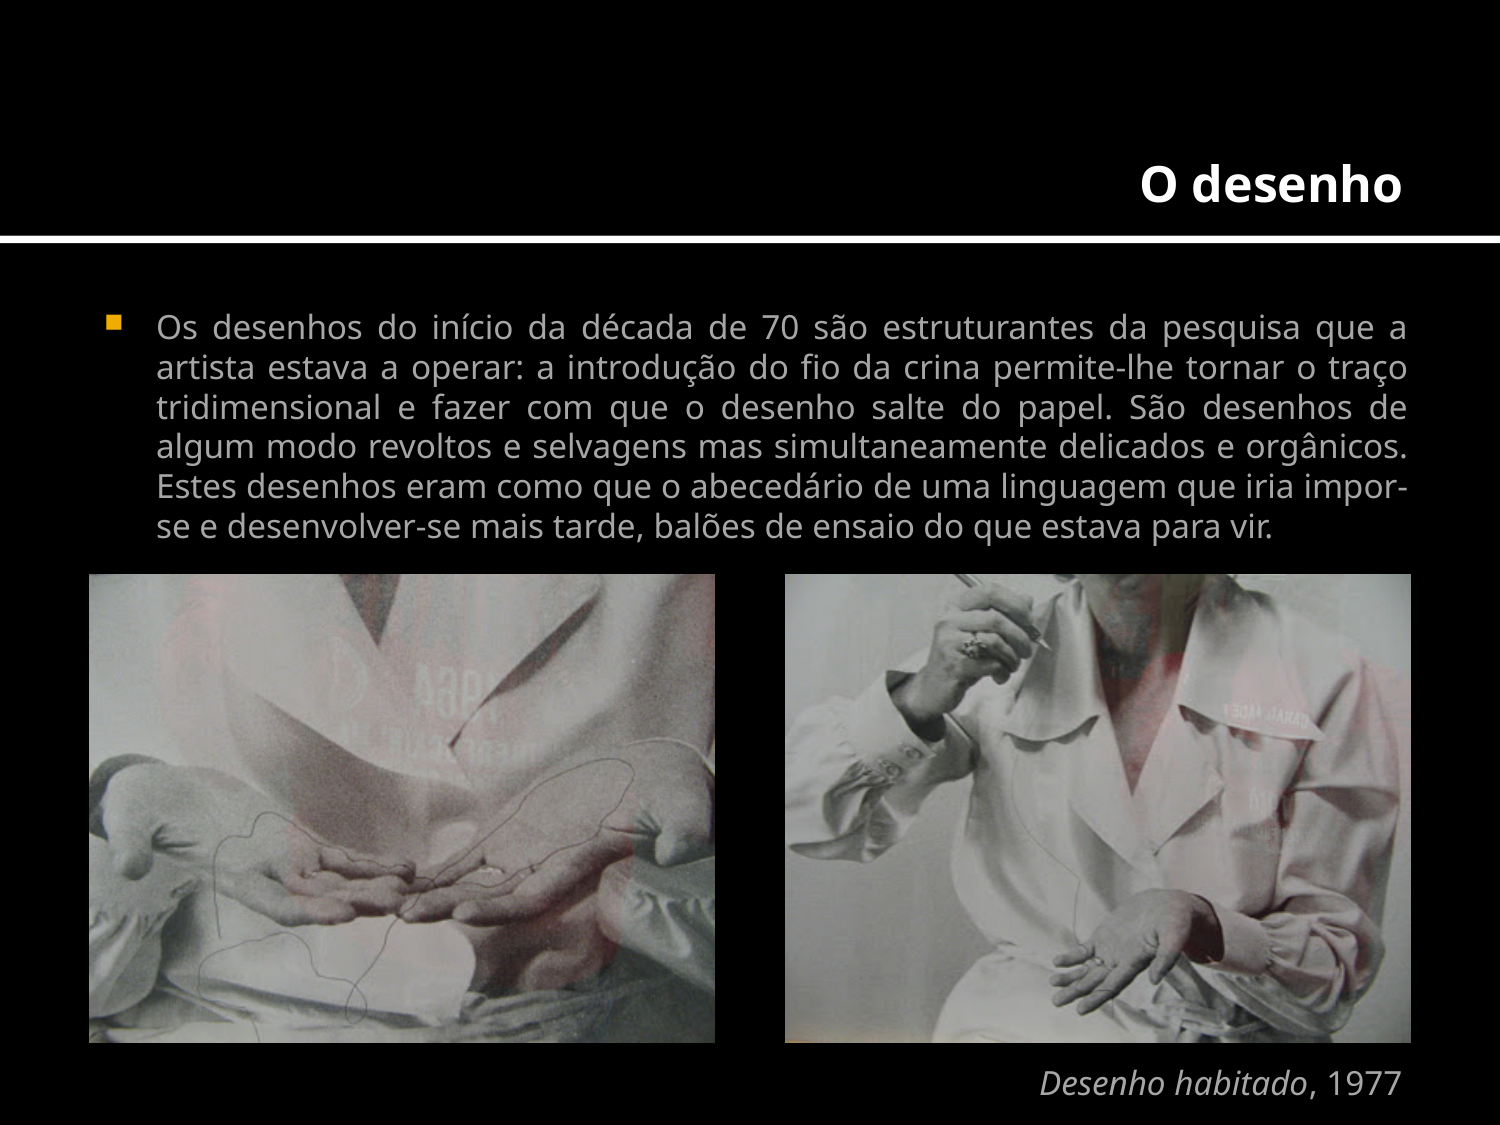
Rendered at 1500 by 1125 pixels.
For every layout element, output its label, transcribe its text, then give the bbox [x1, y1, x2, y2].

text_box Desenho habitado, 1977 [903, 1046, 1418, 1125]
list Os desenhos do início da década de 70 são estruturantes da pesquisa que a artista estava a operar: a introdução do fio da crina permite-lhe tornar o traço tridimensional e fazer com que o desenho salte do papel. São desenhos de algum modo revoltos e selvagens mas simultaneamente delicados e orgânicos. Estes desenhos eram como que o abecedário de uma linguagem que iria impor-se e desenvolver-se mais tarde, balões de ensaio do que estava para vir. [75, 291, 1425, 1050]
picture [89, 574, 715, 1044]
picture [785, 574, 1411, 1044]
text_box O desenho [560, 125, 1412, 239]
